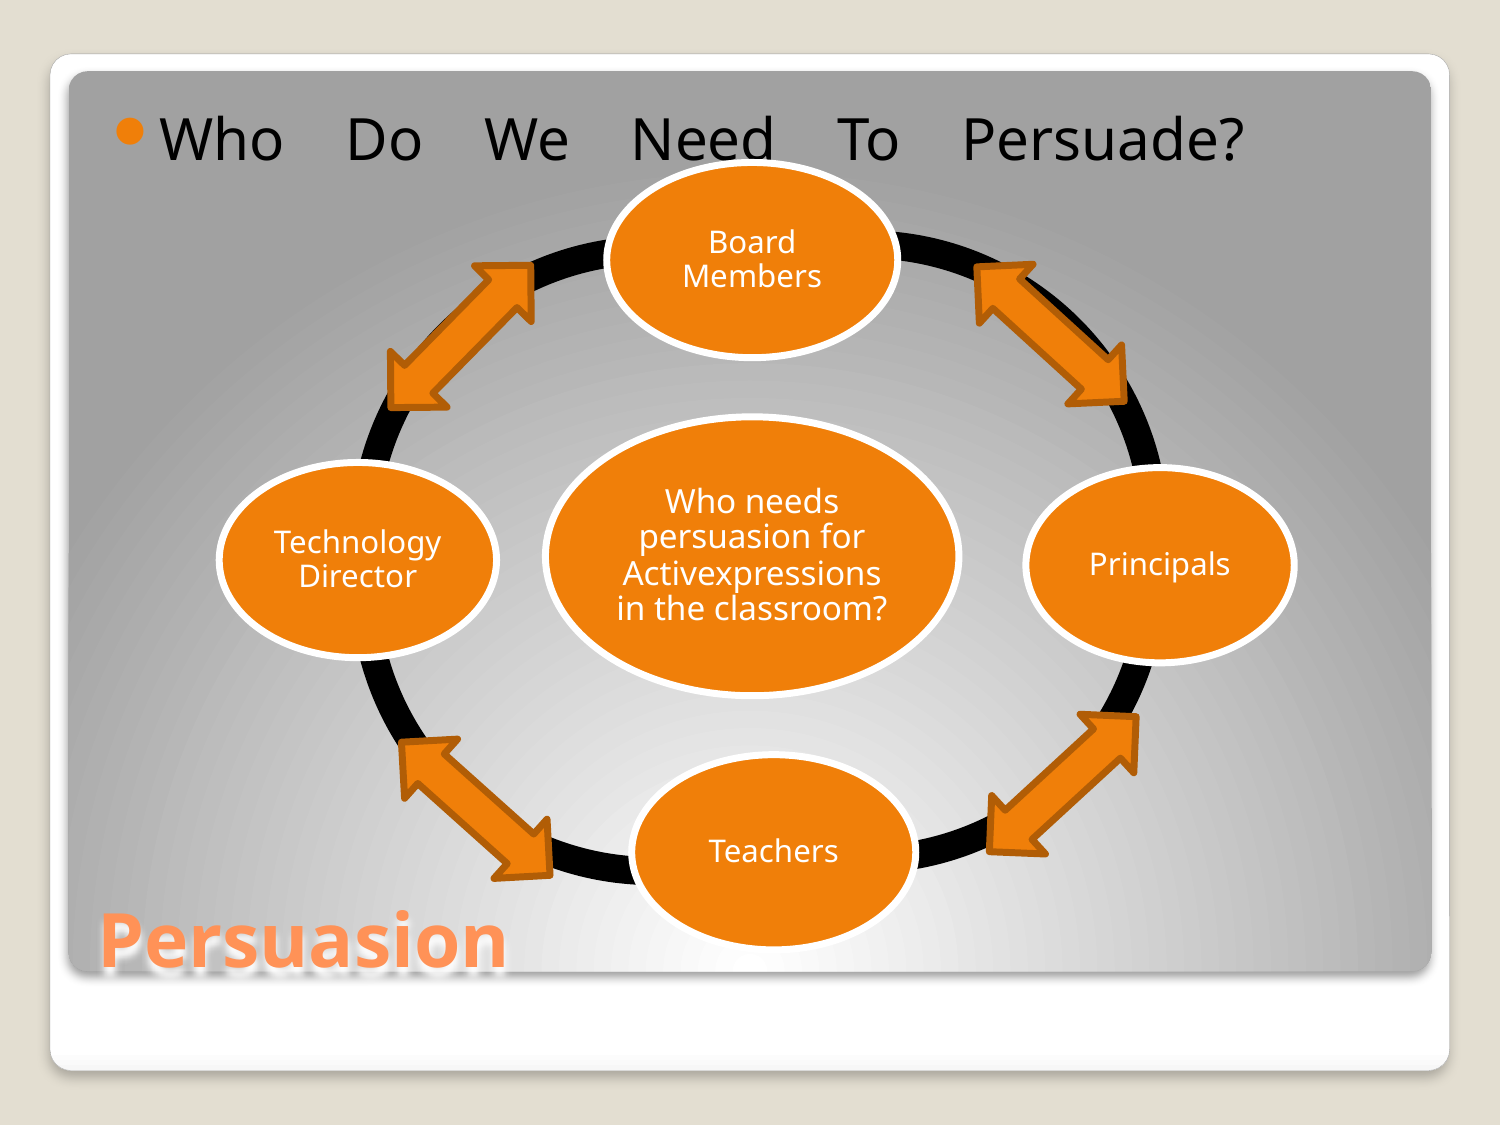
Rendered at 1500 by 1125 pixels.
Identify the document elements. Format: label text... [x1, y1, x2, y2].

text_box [124, 162, 1376, 951]
title Persuasion [82, 817, 1425, 991]
list Who Do We Need To Persuade? [82, 86, 1426, 775]
